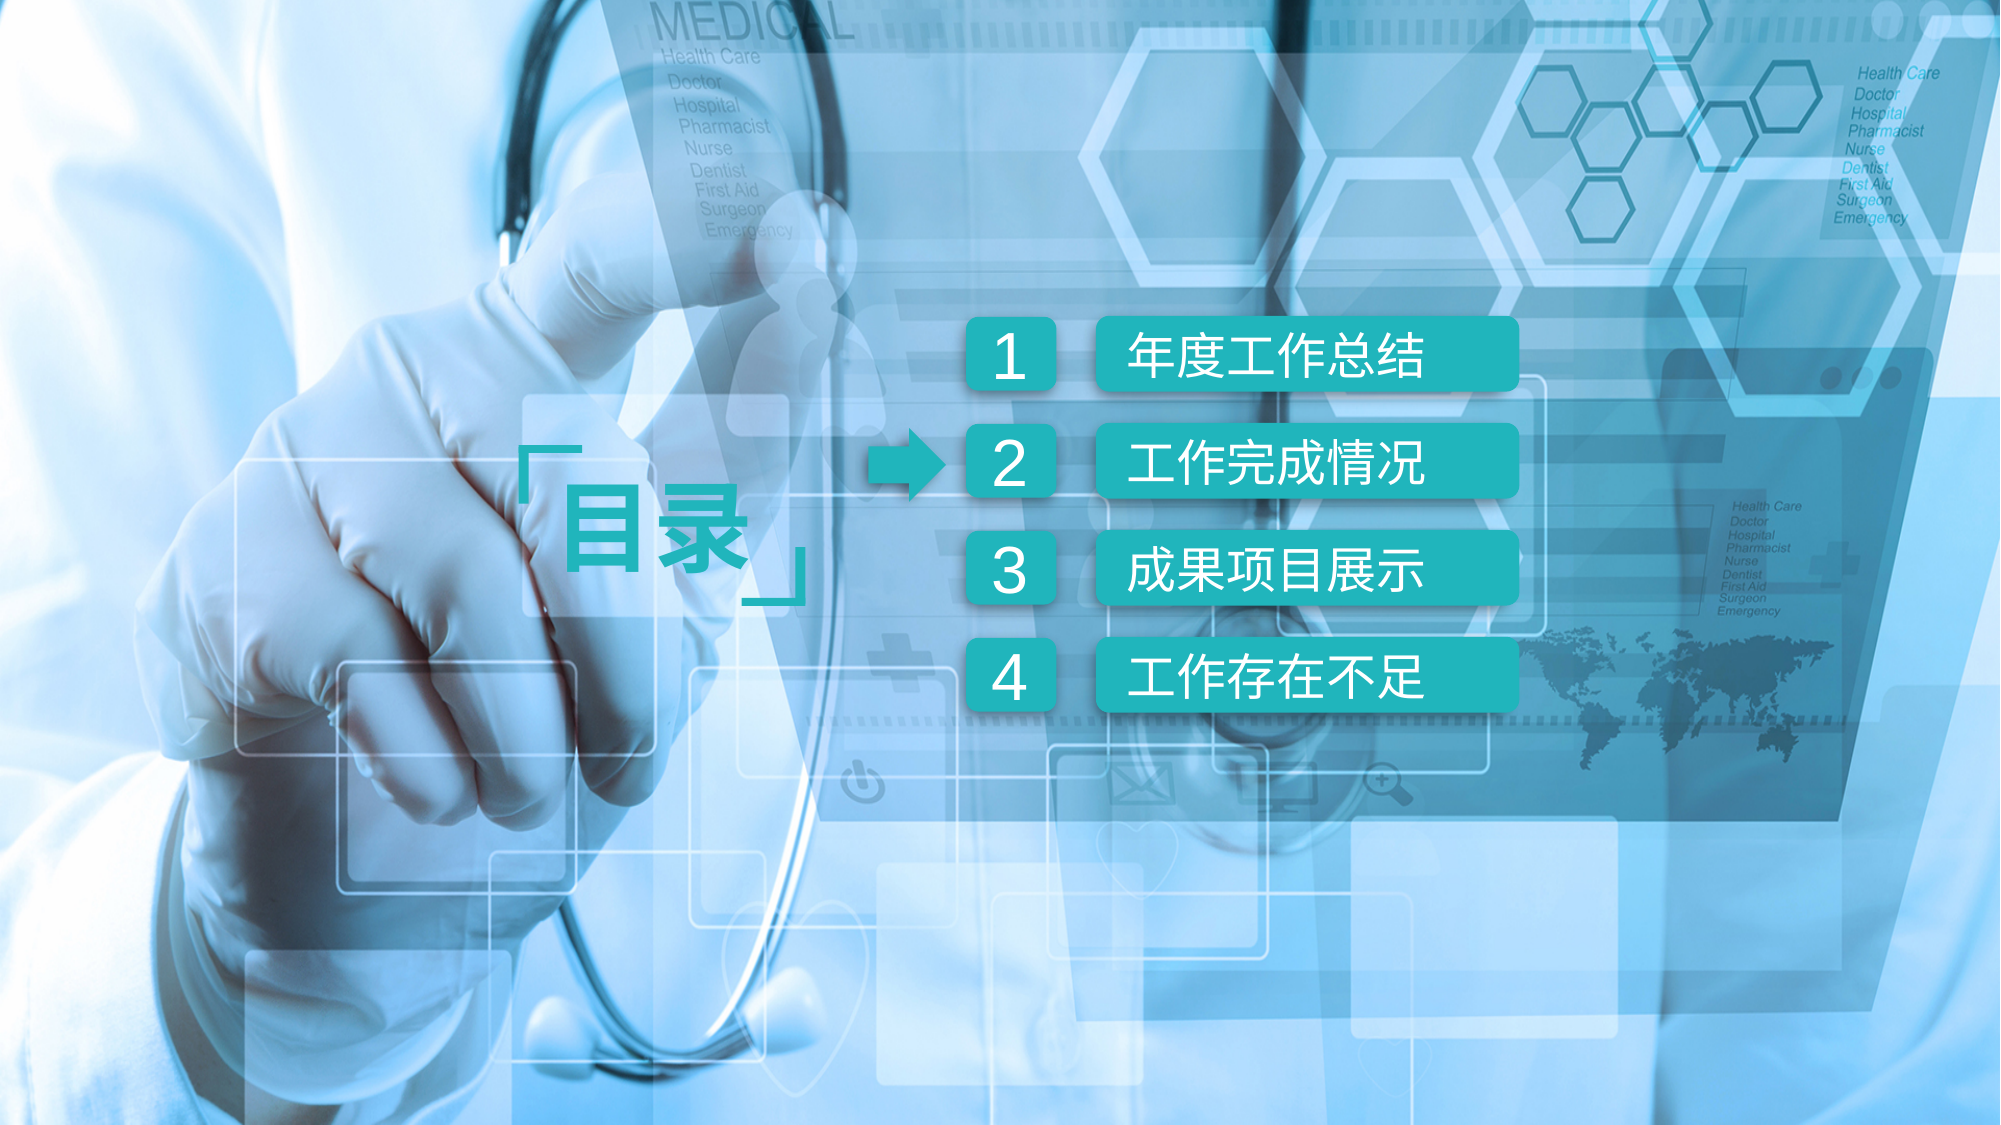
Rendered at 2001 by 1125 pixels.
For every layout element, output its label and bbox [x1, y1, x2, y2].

text_box [965, 626, 1057, 723]
text_box [1096, 637, 1519, 714]
text_box [741, 547, 806, 606]
text_box [965, 519, 1057, 616]
text_box [965, 305, 1057, 402]
text_box [1096, 316, 1519, 393]
text_box [1096, 423, 1519, 500]
text_box [1096, 530, 1519, 607]
text_box [518, 445, 583, 504]
text_box [965, 412, 1057, 509]
picture [0, 0, 2000, 1125]
